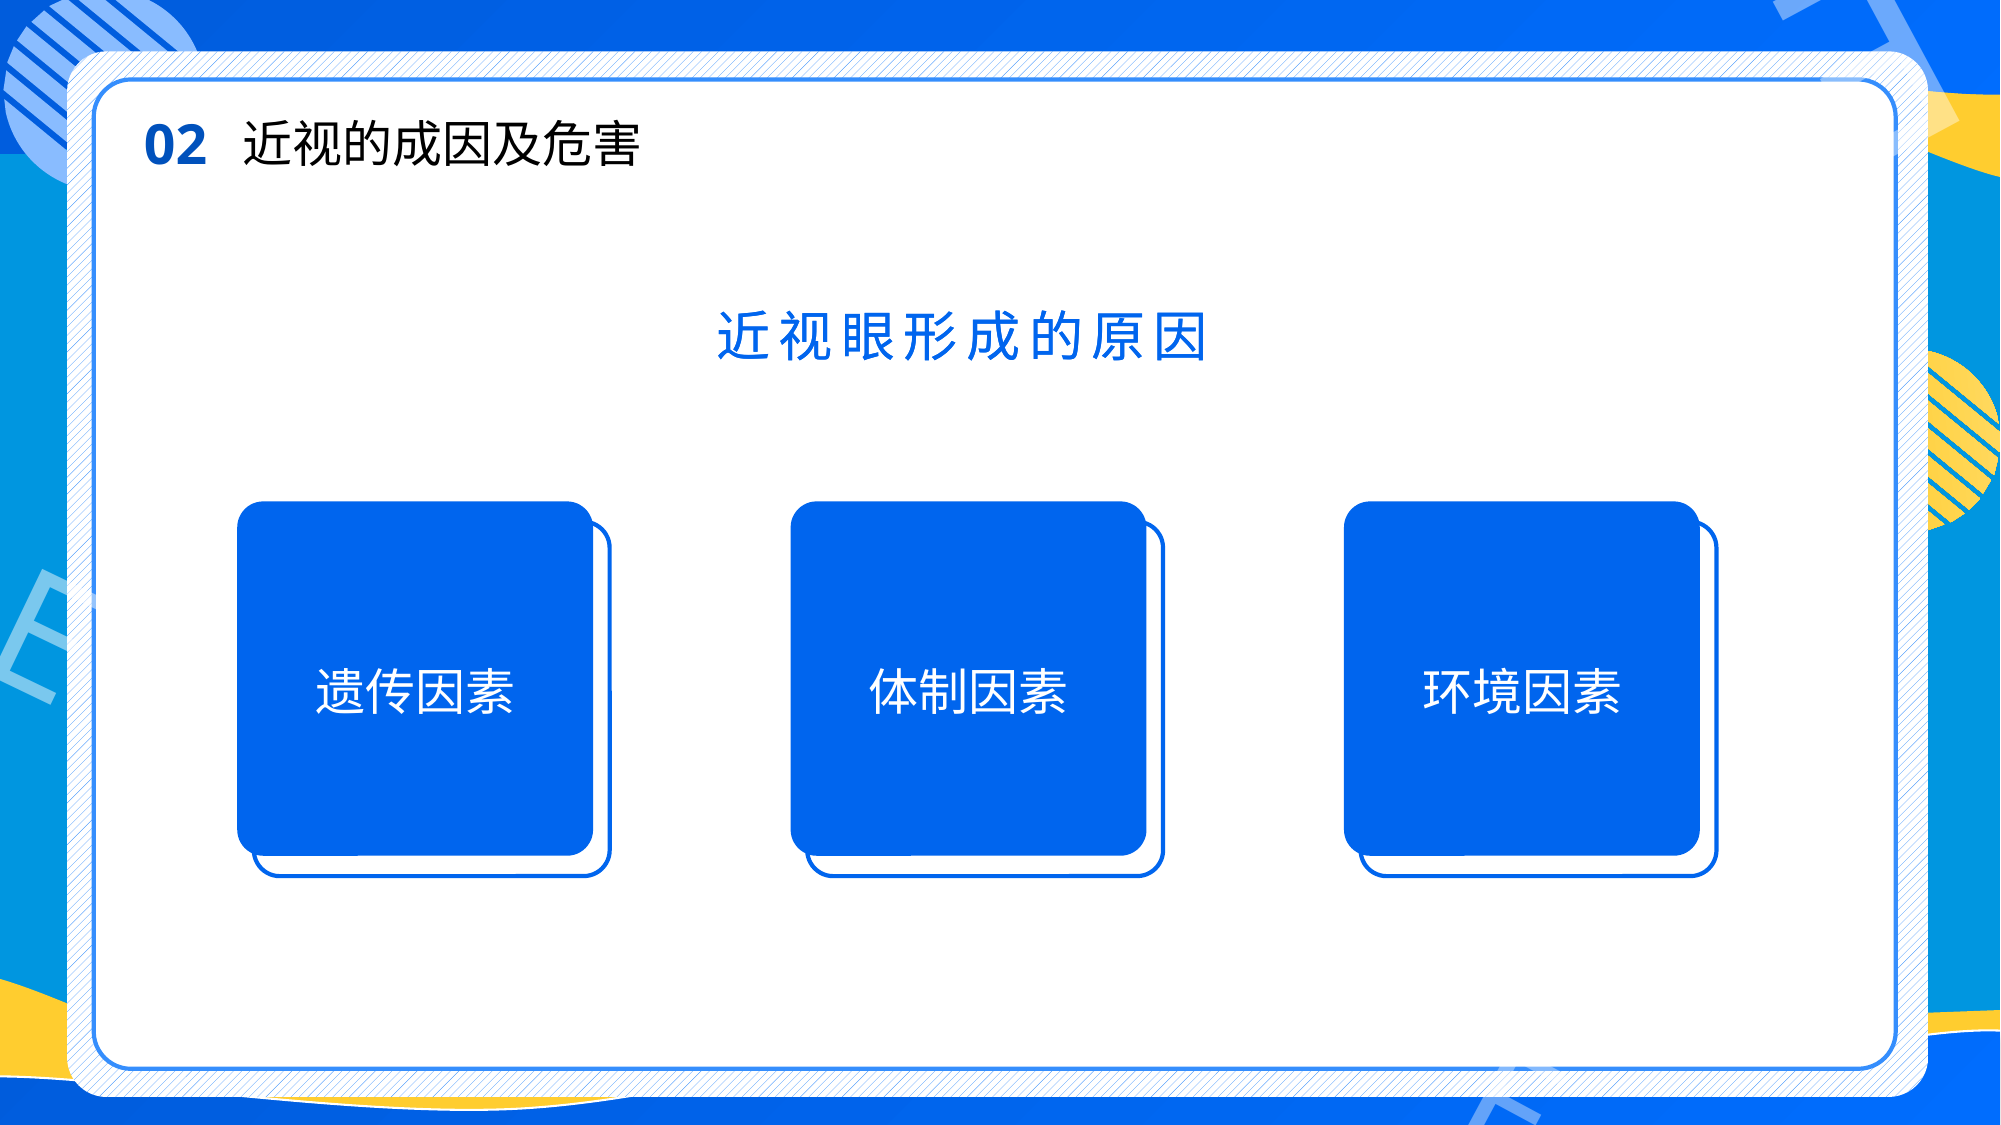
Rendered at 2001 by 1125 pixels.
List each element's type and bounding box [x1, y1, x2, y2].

text_box [236, 501, 610, 877]
text_box [125, 101, 705, 185]
text_box [694, 294, 1231, 376]
text_box [790, 501, 1164, 877]
text_box [1343, 501, 1717, 877]
